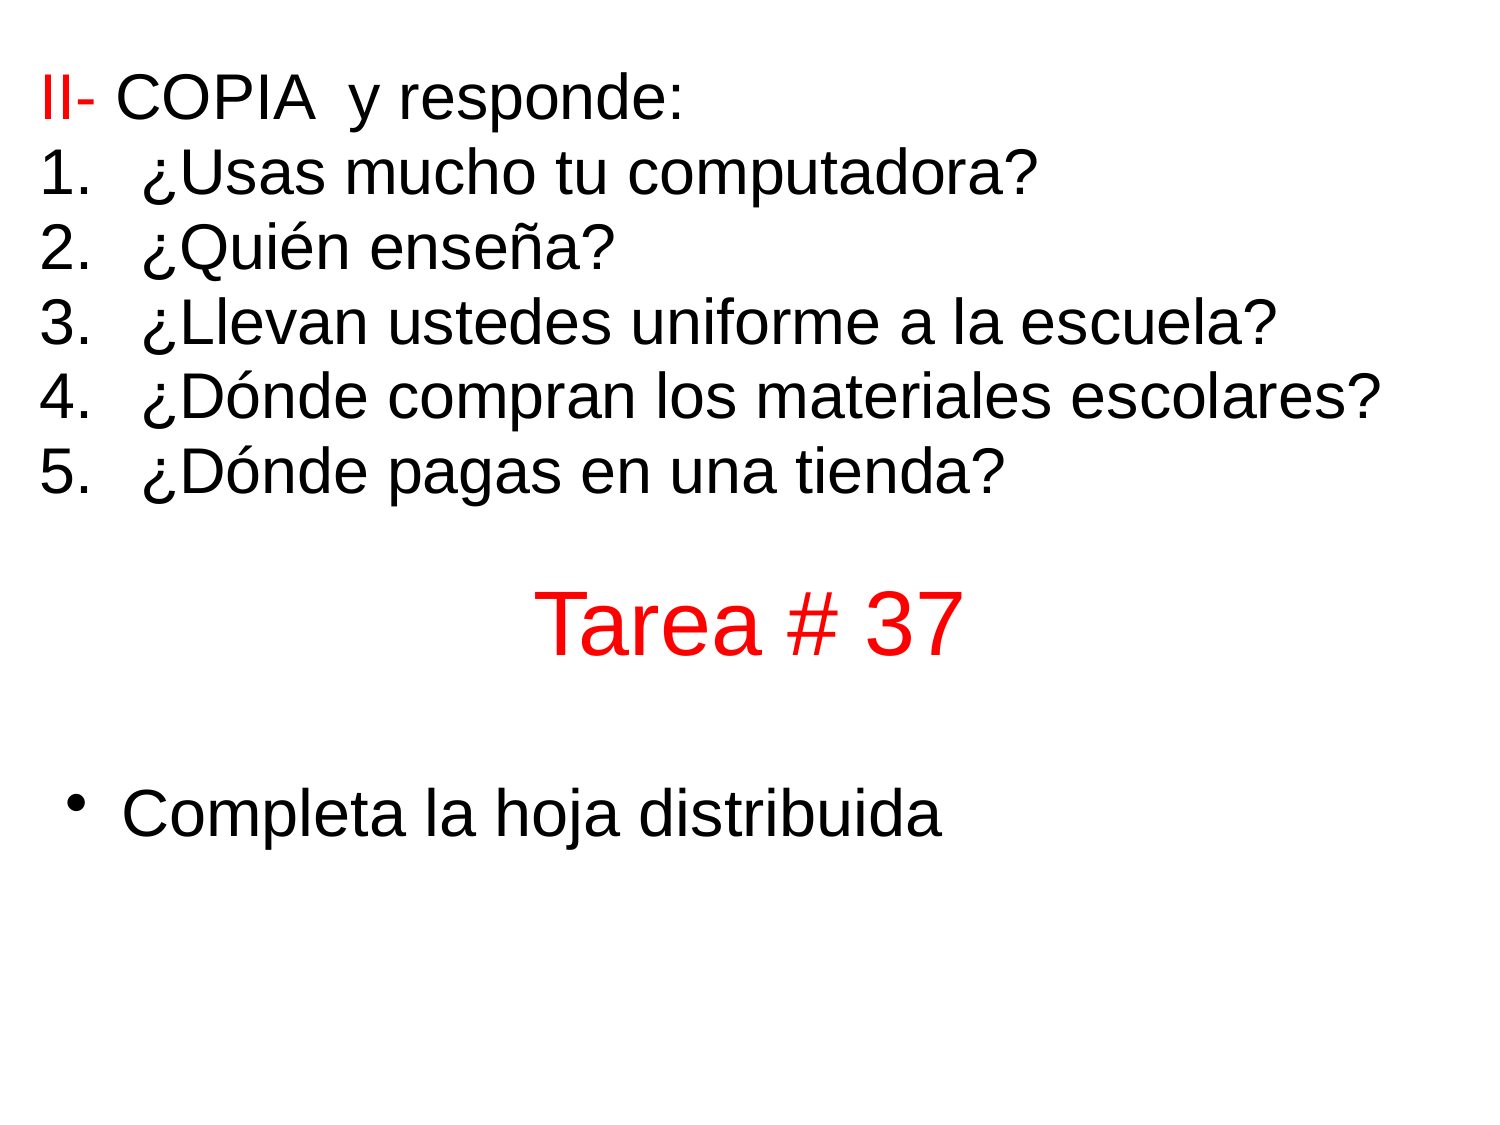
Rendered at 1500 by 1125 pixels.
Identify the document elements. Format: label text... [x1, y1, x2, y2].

list II- COPIA y responde: ¿Usas mucho tu computadora? ¿Quién enseña? ¿Llevan ustedes uniforme a la escuela? ¿Dónde compran los materiales escolares? ¿Dónde pagas en una tienda? [24, 62, 1450, 525]
text_box Completa la hoja distribuida [49, 762, 1400, 950]
title Tarea # 37 [75, 525, 1425, 713]
